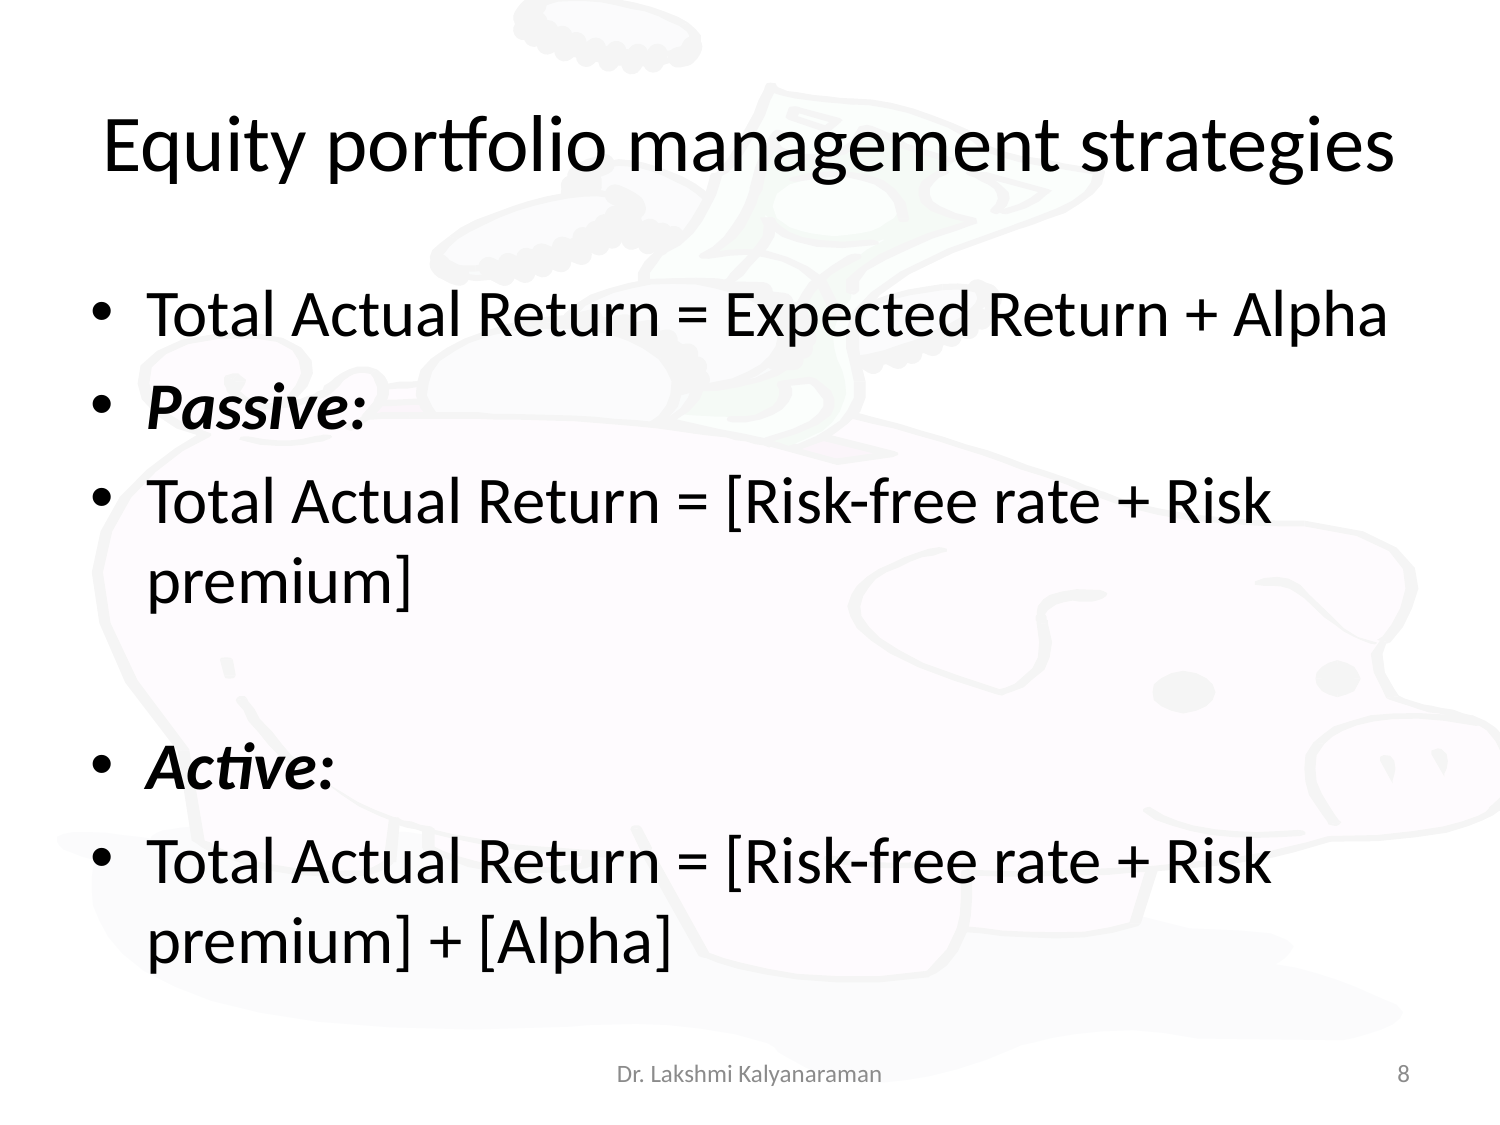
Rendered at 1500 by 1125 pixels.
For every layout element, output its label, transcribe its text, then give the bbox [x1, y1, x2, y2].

slide_number 8 [1074, 1042, 1425, 1103]
footer Dr. Lakshmi Kalyanaraman [512, 1042, 988, 1103]
list Total Actual Return = Expected Return + Alpha Passive: Total Actual Return = [Risk-free rate + Risk premium] Active: Total Actual Return = [Risk-free rate + Risk premium] + [Alpha] [75, 262, 1425, 1005]
title Equity portfolio management strategies [75, 45, 1425, 233]
